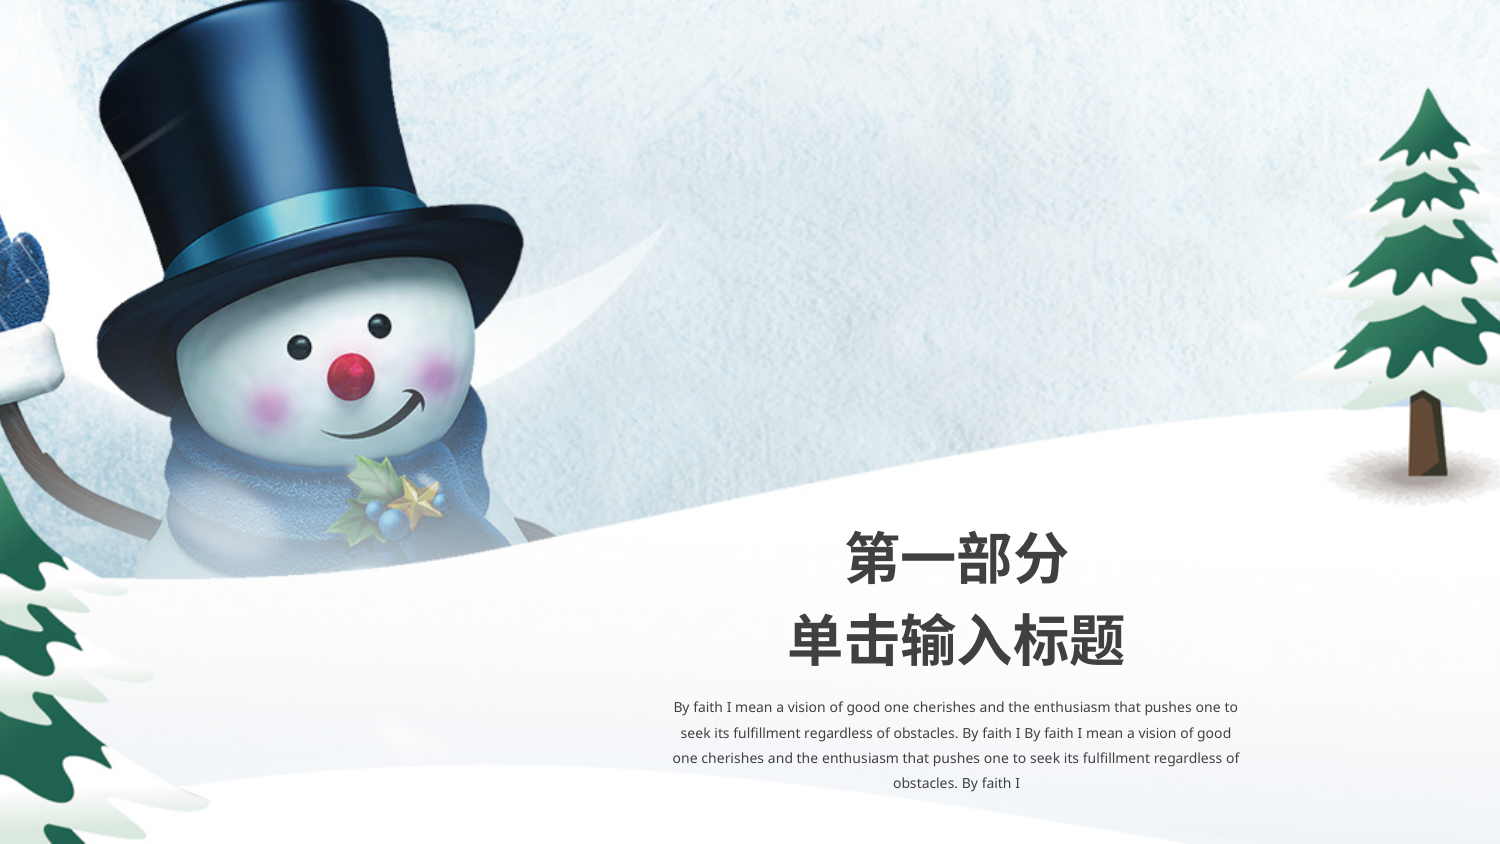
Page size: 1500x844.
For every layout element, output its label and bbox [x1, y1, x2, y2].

text_box [655, 516, 1259, 801]
picture [0, 0, 1500, 844]
